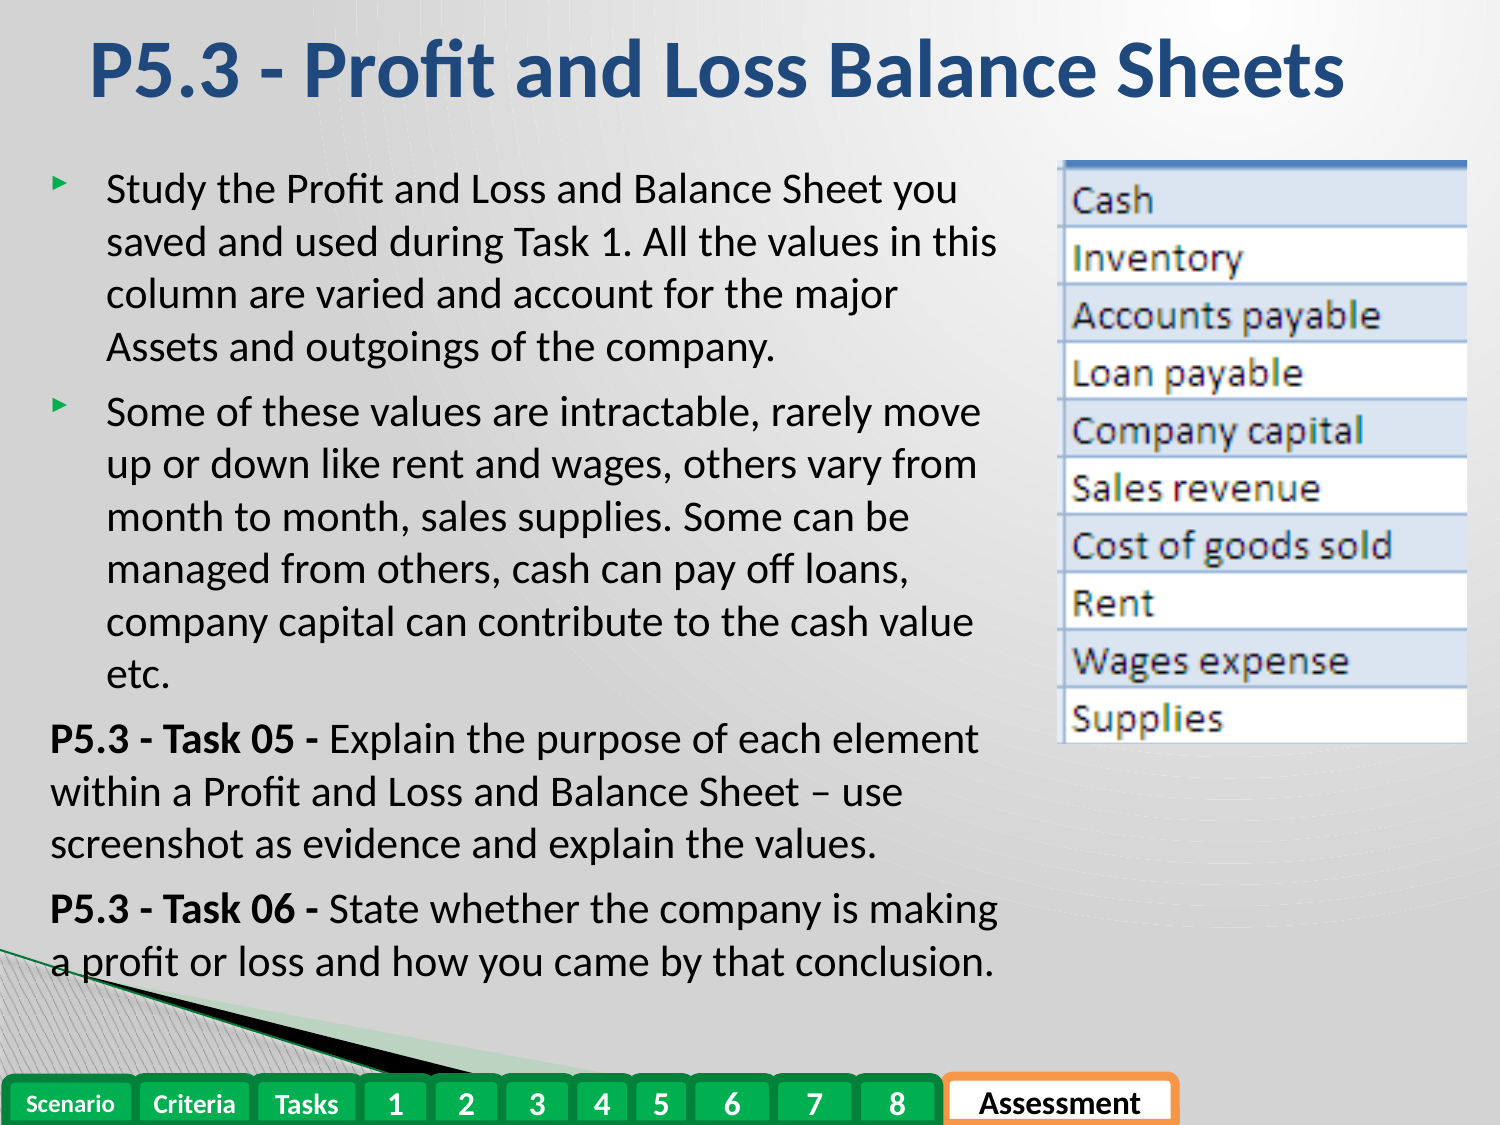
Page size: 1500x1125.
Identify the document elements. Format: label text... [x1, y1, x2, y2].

list Study the Profit and Loss and Balance Sheet you saved and used during Task 1. All the values in this column are varied and account for the major Assets and outgoings of the company. Some of these values are intractable, rarely move up or down like rent and wages, others vary from month to month, sales supplies. Some can be managed from others, cash can pay off loans, company capital can contribute to the cash value etc. P5.3 - Task 05 - Explain the purpose of each element within a Profit and Loss and Balance Sheet – use screenshot as evidence and explain the values. P5.3 - Task 06 - State whether the company is making a profit or loss and how you came by that conclusion. [35, 152, 1032, 1047]
picture [1056, 160, 1468, 744]
title P5.3 - Profit and Loss Balance Sheets [75, 0, 1425, 129]
